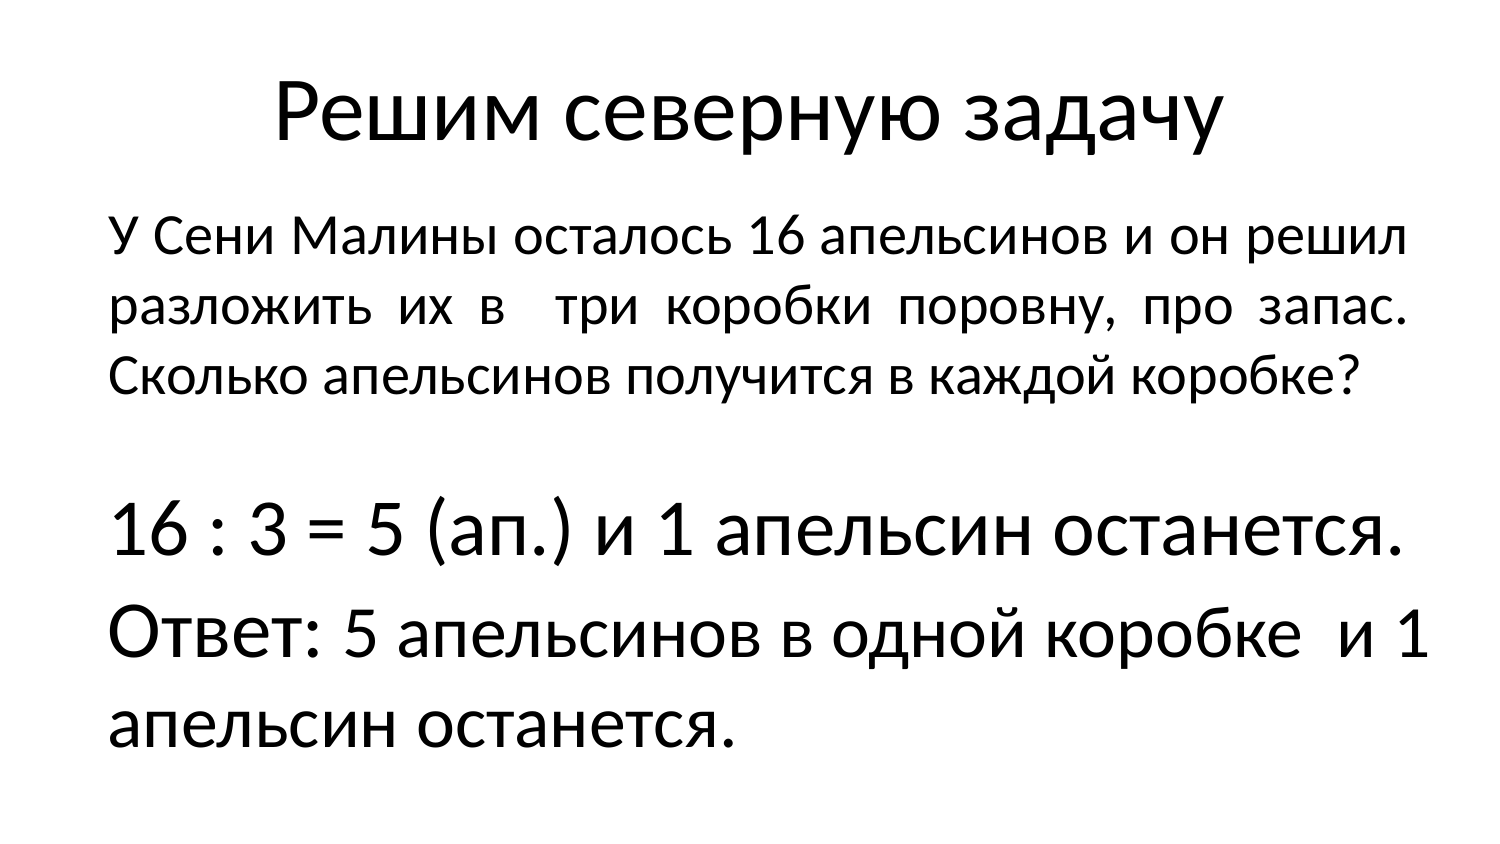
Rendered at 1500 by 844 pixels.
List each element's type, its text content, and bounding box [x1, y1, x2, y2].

text_box 16 : 3 = 5 (ап.) и 1 апельсин останется. Ответ: 5 апельсинов в одной коробке и 1 апельсин останется. [74, 467, 1452, 833]
list У Сени Малины осталось 16 апельсинов и он решил разложить их в три коробки поровну, про запас. Сколько апельсинов получится в каждой коробке? [75, 188, 1425, 467]
title Решим северную задачу [75, 33, 1425, 175]
